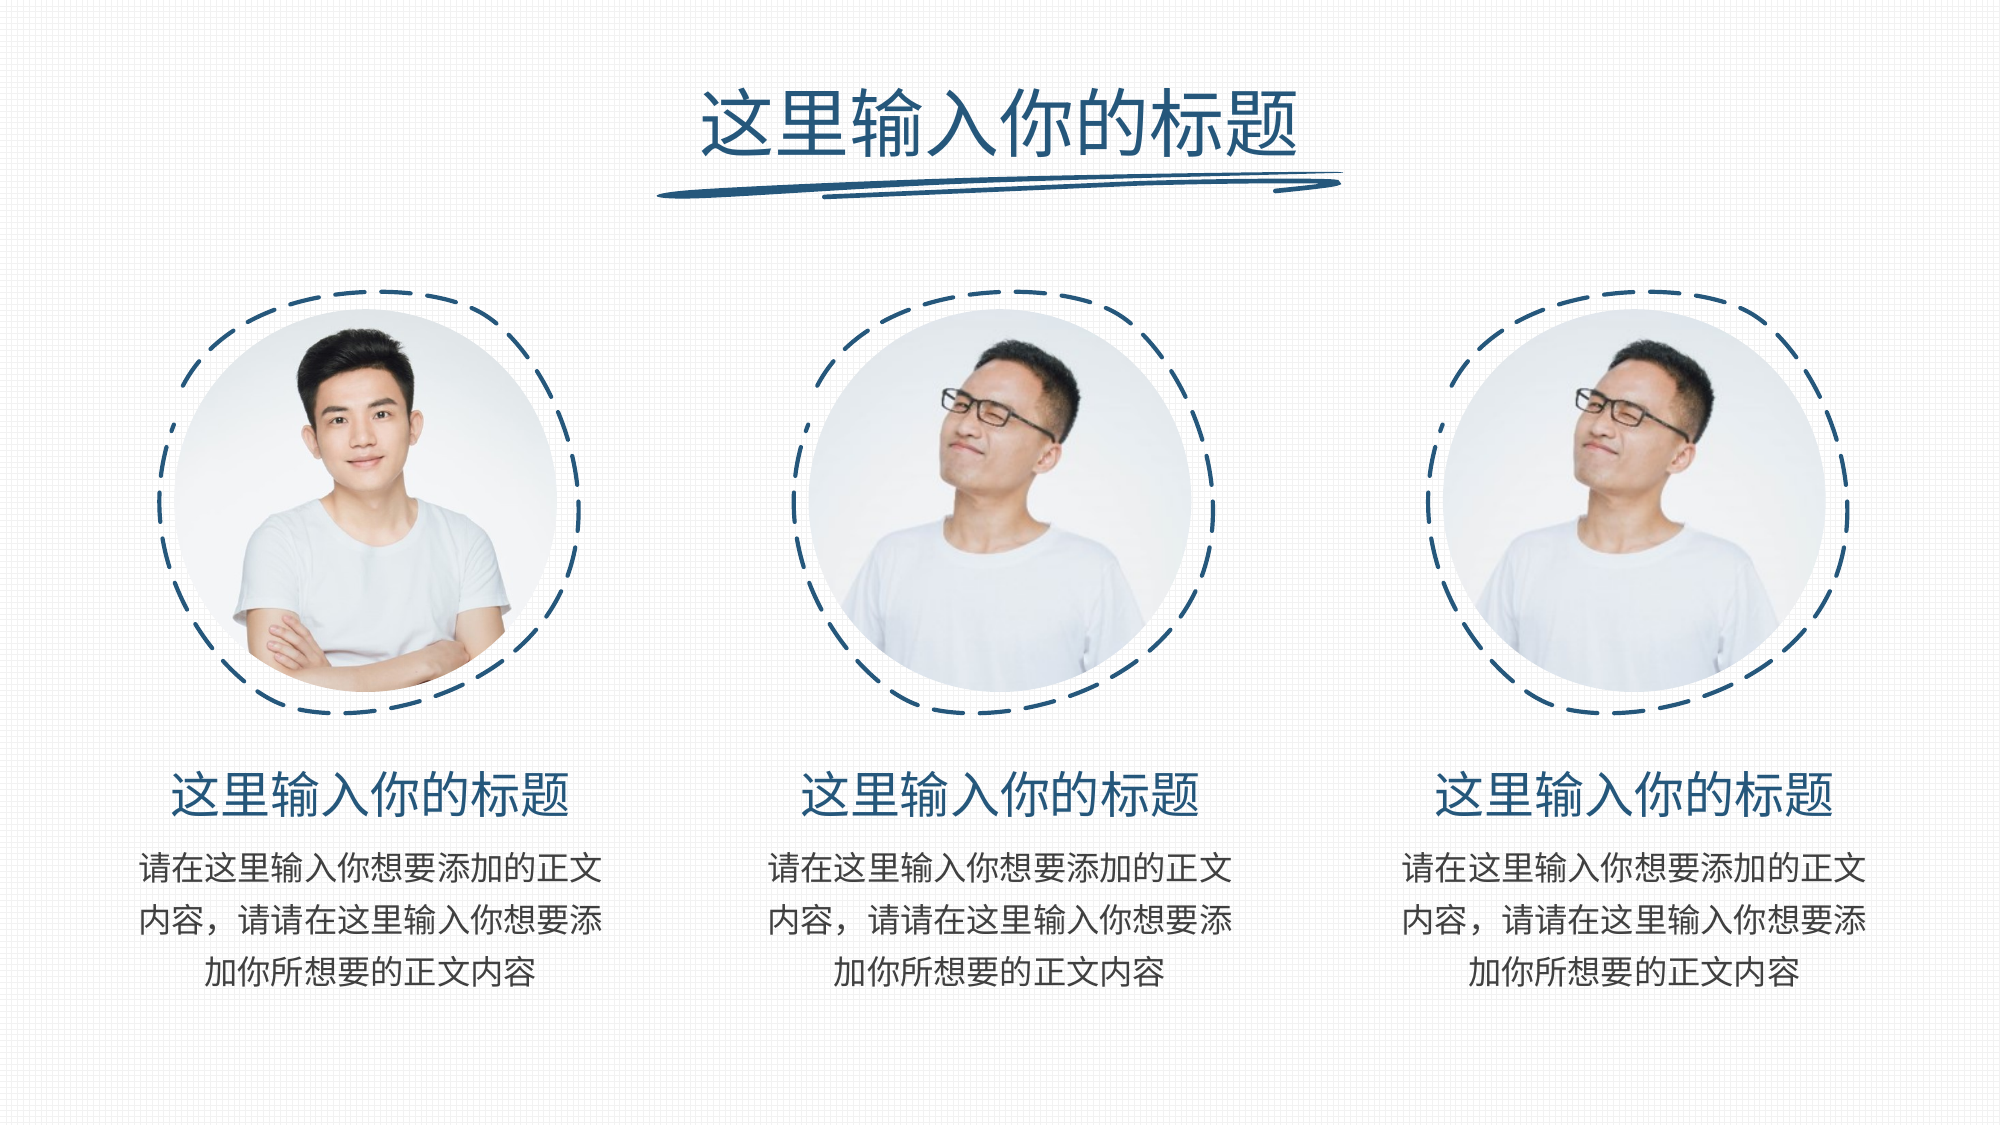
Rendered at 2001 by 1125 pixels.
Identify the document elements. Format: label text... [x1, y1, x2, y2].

picture [808, 309, 1192, 692]
picture [1442, 309, 1826, 692]
list 这里输入你的标题 [1378, 763, 1890, 828]
list 请在这里输入你想要添加的正文内容，请请在这里输入你想要添加你所想要的正文内容 [1378, 828, 1890, 1070]
title 这里输入你的标题 [634, 79, 1366, 178]
picture [174, 309, 557, 692]
list 请在这里输入你想要添加的正文内容，请请在这里输入你想要添加你所想要的正文内容 [744, 828, 1256, 1070]
list 这里输入你的标题 [744, 763, 1256, 828]
list 这里输入你的标题 [115, 763, 627, 828]
list 请在这里输入你想要添加的正文内容，请请在这里输入你想要添加你所想要的正文内容 [115, 828, 627, 1070]
